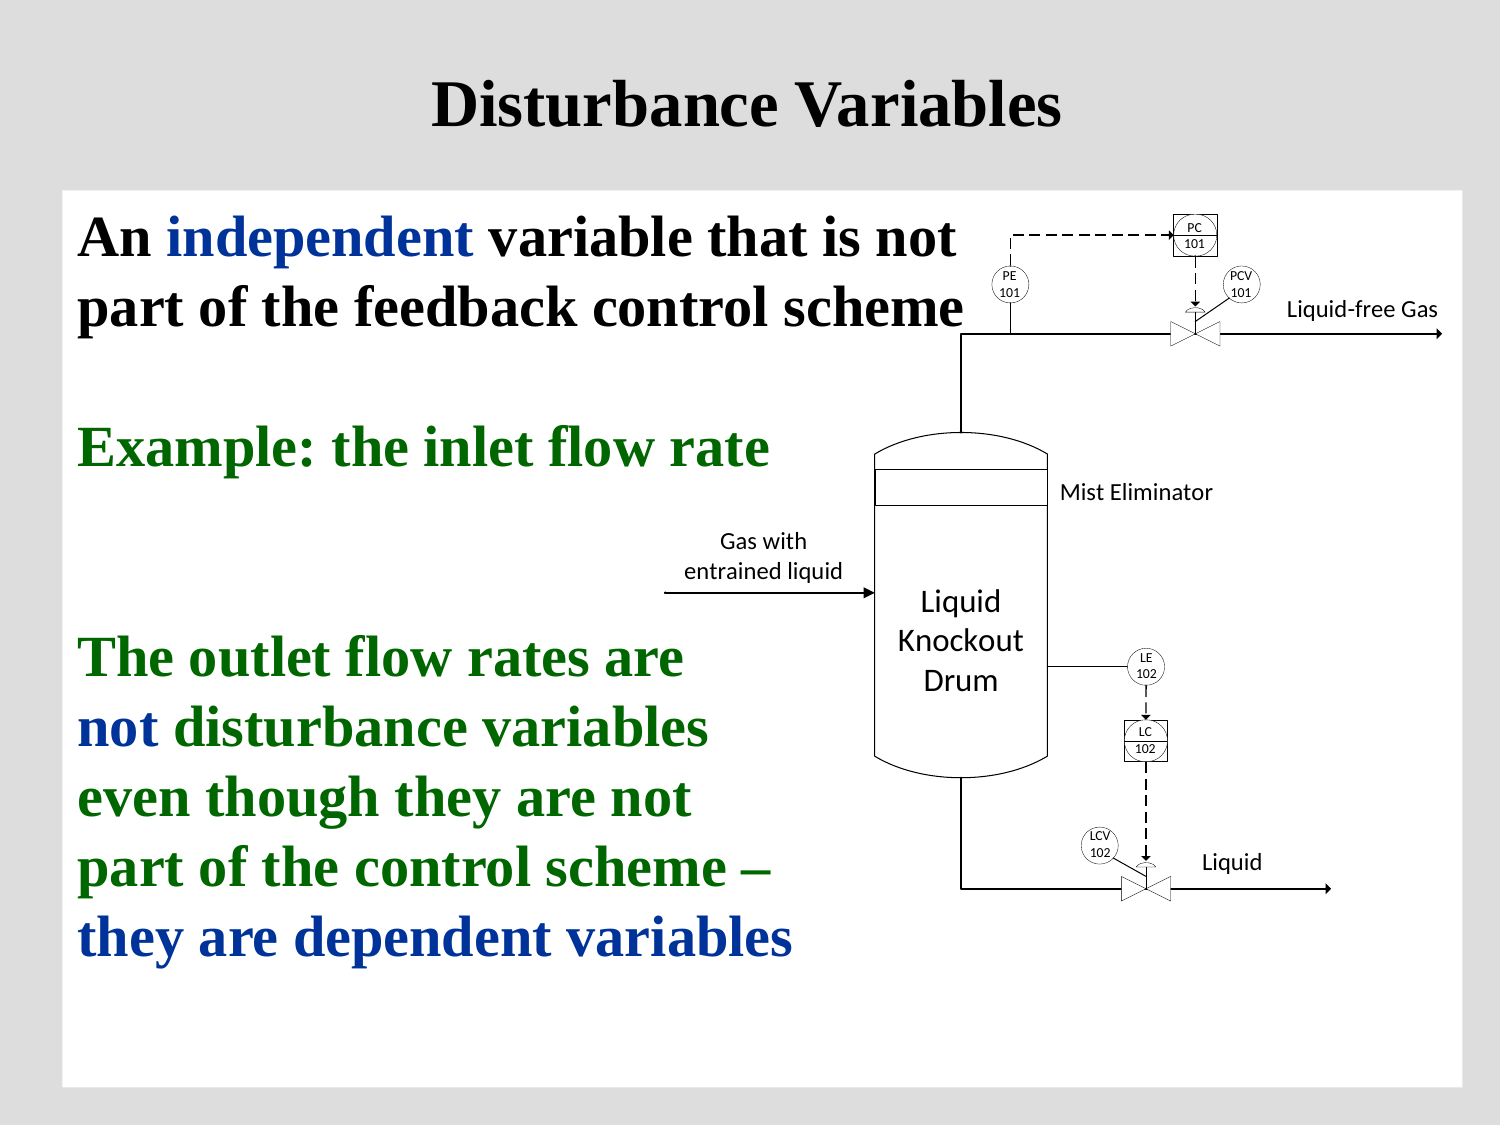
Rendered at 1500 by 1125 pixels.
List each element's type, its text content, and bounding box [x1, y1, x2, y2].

subtitle An independent variable that is not part of the feedback control scheme Example: the inlet flow rate The outlet flow rates are not disturbance variables even though they are not part of the control scheme – they are dependent variables [62, 190, 1463, 1088]
title Disturbance Variables [41, 24, 1454, 175]
picture [662, 212, 1444, 903]
